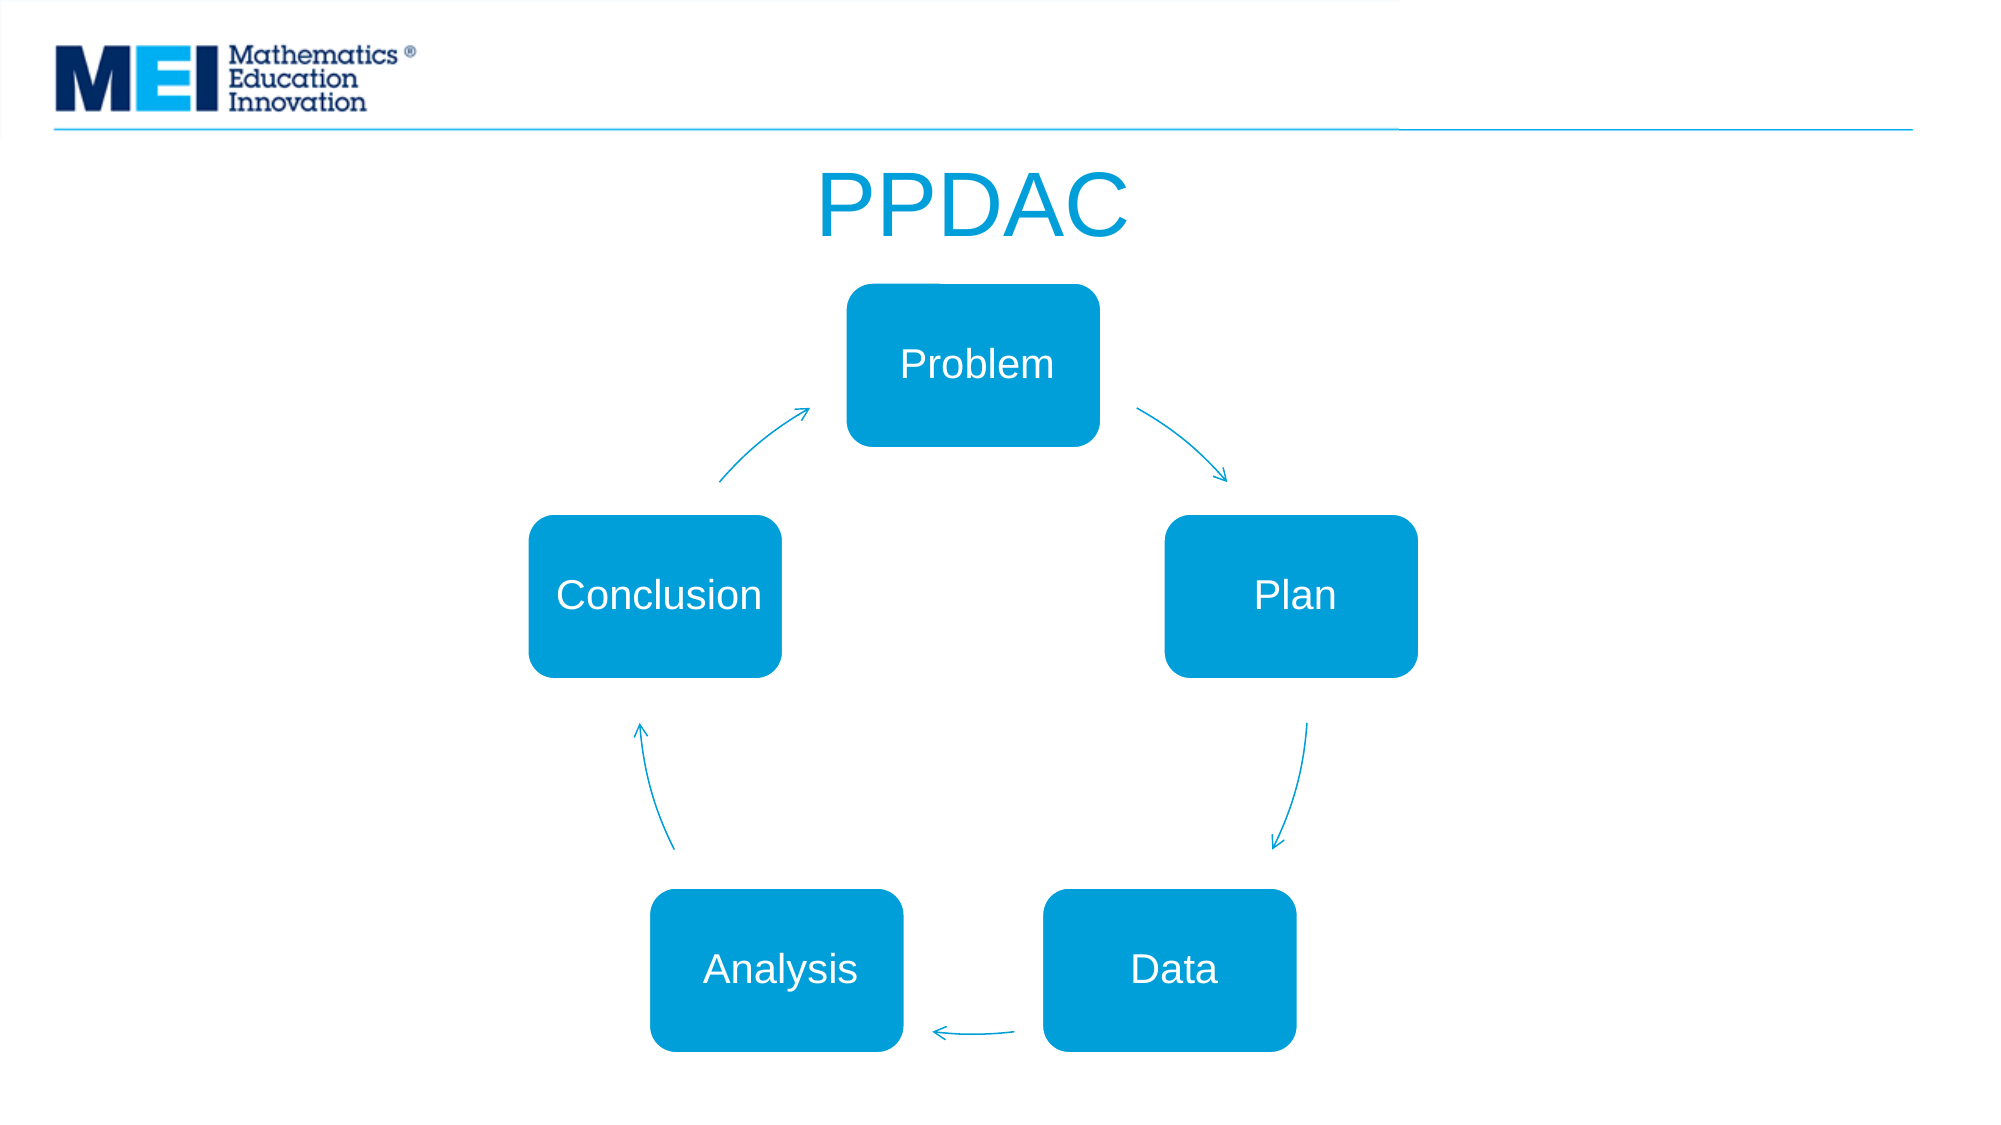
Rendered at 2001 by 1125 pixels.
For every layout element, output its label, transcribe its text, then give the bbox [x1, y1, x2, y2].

picture [0, 0, 2000, 140]
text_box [452, 280, 1494, 1066]
title PPDAC [73, 137, 1874, 233]
